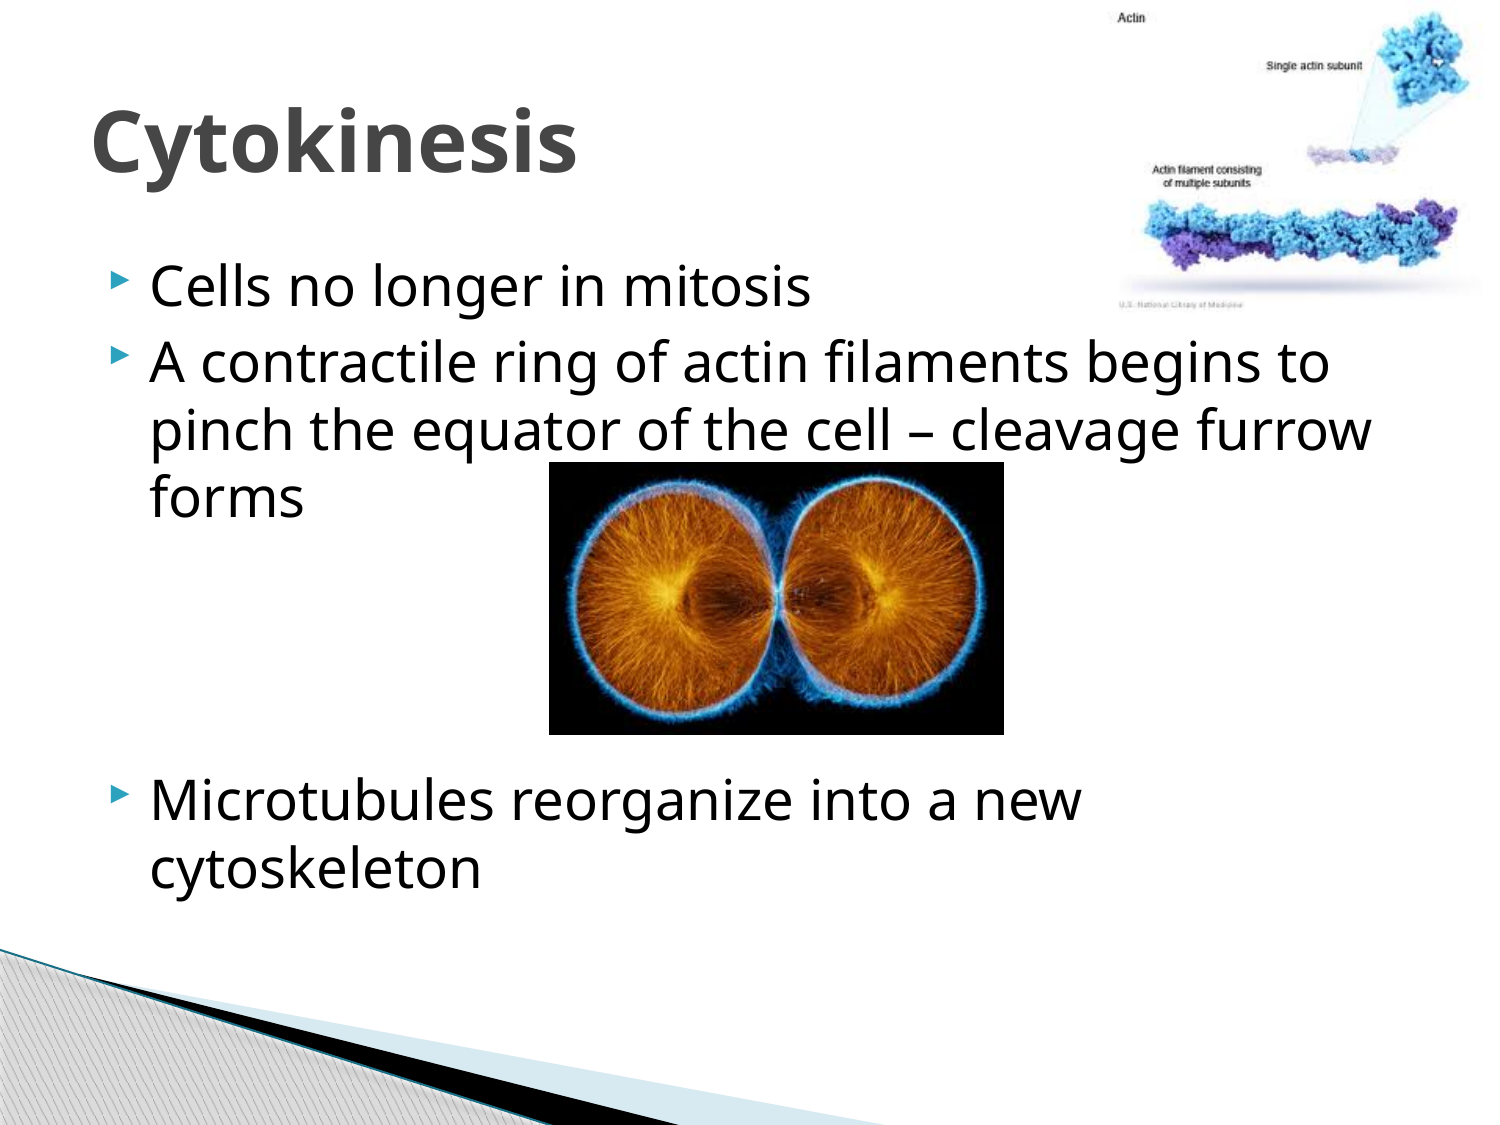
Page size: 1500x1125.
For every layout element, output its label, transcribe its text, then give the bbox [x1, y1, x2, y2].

title Cytokinesis [75, 45, 1101, 233]
list Cells no longer in mitosis A contractile ring of actin filaments begins to pinch the equator of the cell – cleavage furrow forms Microtubules reorganize into a new cytoskeleton [75, 243, 1425, 986]
picture [1107, 0, 1500, 315]
picture [549, 462, 1004, 735]
